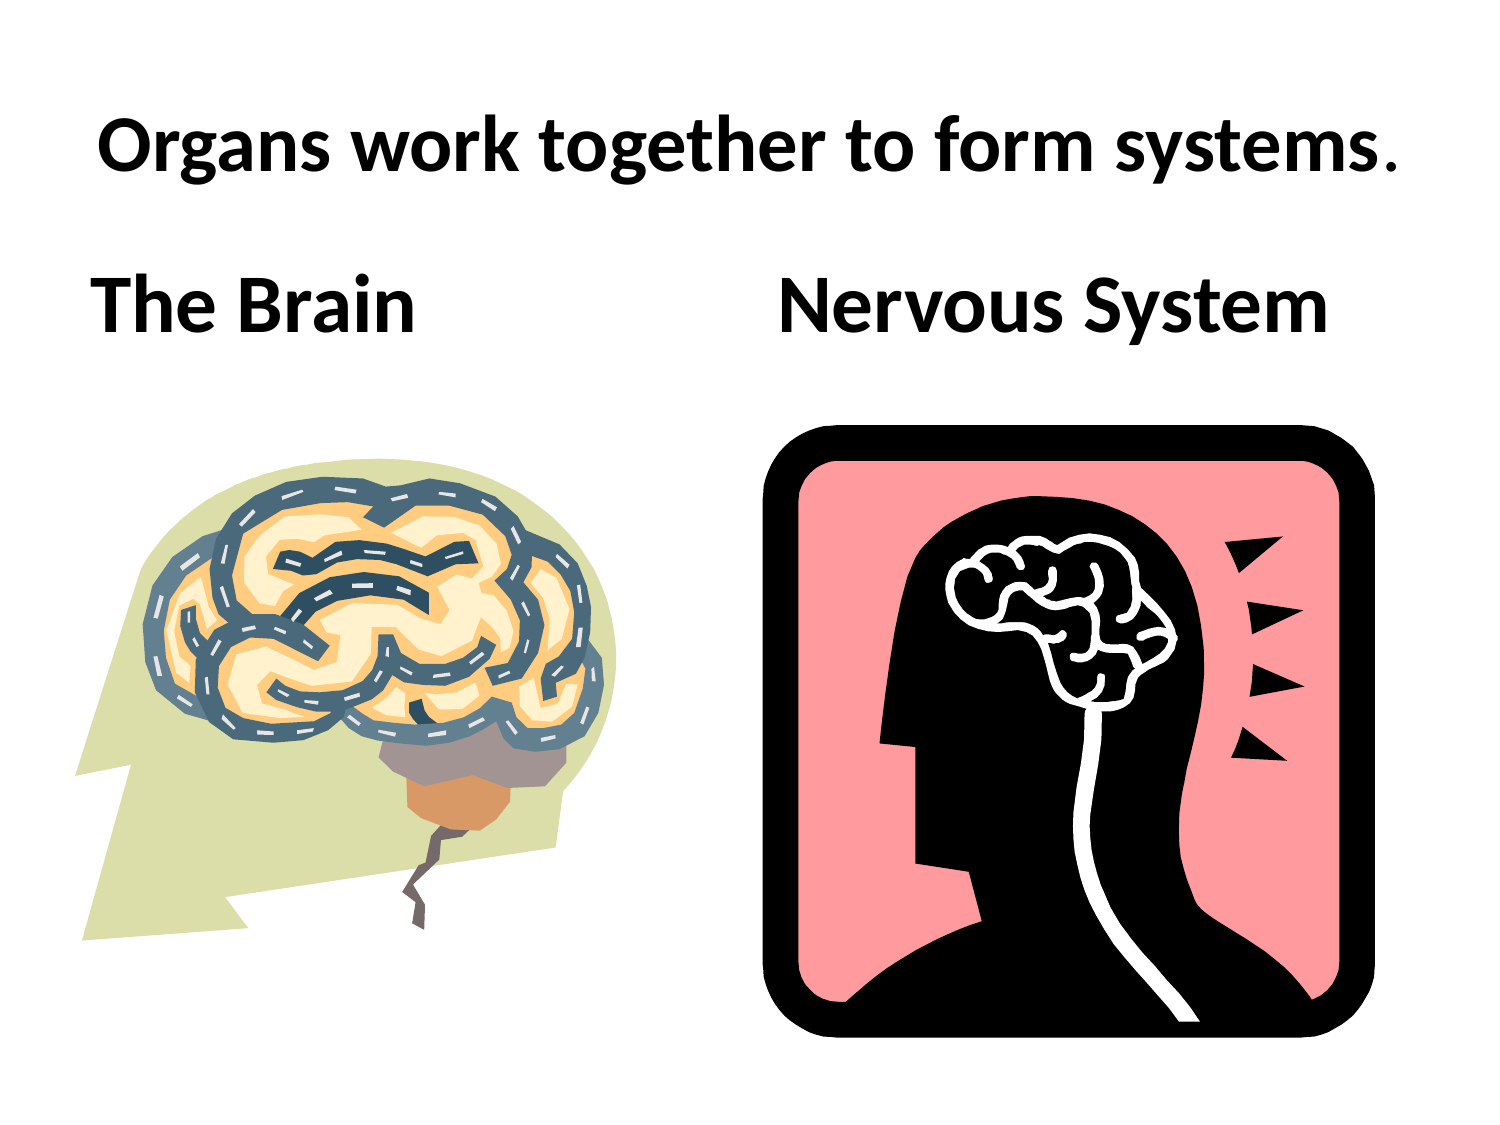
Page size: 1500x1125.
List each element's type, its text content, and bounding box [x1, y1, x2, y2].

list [74, 449, 625, 950]
picture [762, 424, 1376, 1038]
list The Brain [75, 251, 738, 357]
title Organs work together to form systems. [75, 45, 1425, 233]
list Nervous System [761, 251, 1425, 357]
